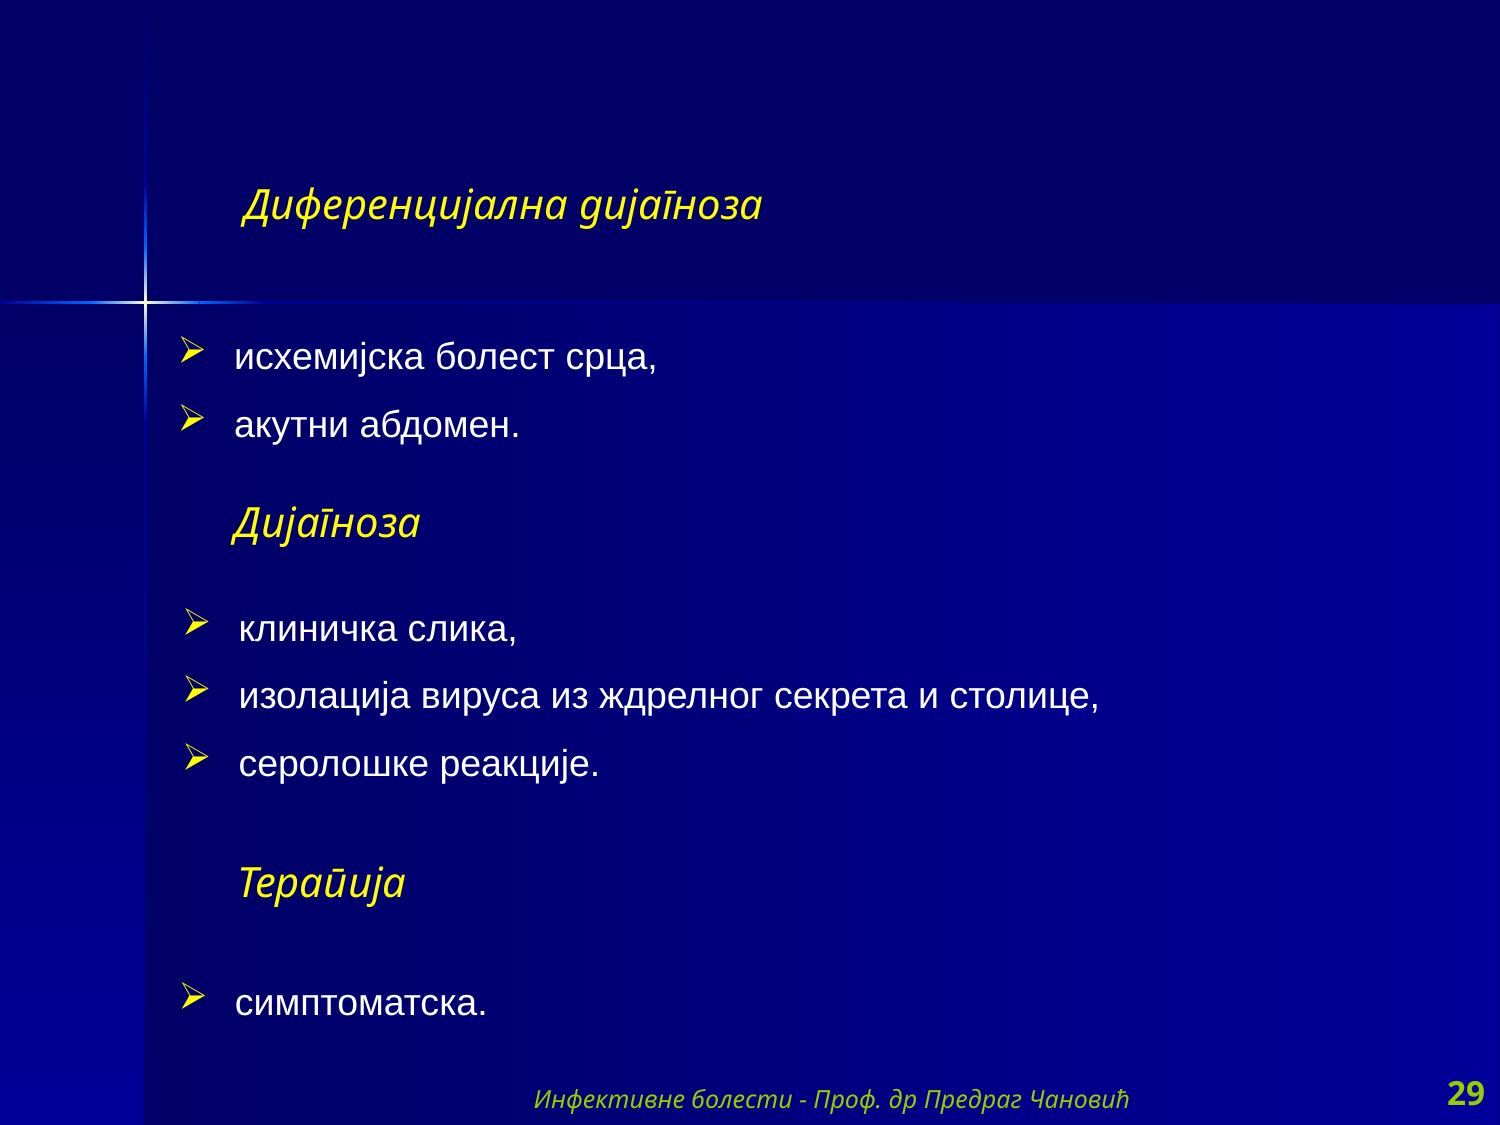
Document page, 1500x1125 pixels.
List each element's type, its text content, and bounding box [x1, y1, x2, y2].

text_box исхемијска болест срца, акутни абдомен. [162, 302, 913, 453]
text_box Терапија [222, 848, 422, 914]
footer Инфективне болести - Проф. др Предраг Чановић [430, 1049, 1235, 1125]
text_box симптоматска. [163, 948, 624, 1031]
text_box Диференцијална дијагноза [229, 170, 779, 236]
slide_number 29 [1345, 1049, 1500, 1125]
text_box Дијагноза [220, 488, 437, 554]
text_box клиничка слика, изолација вируса из ждрелног секрета и столице, серолошке реакције. [167, 573, 1121, 791]
